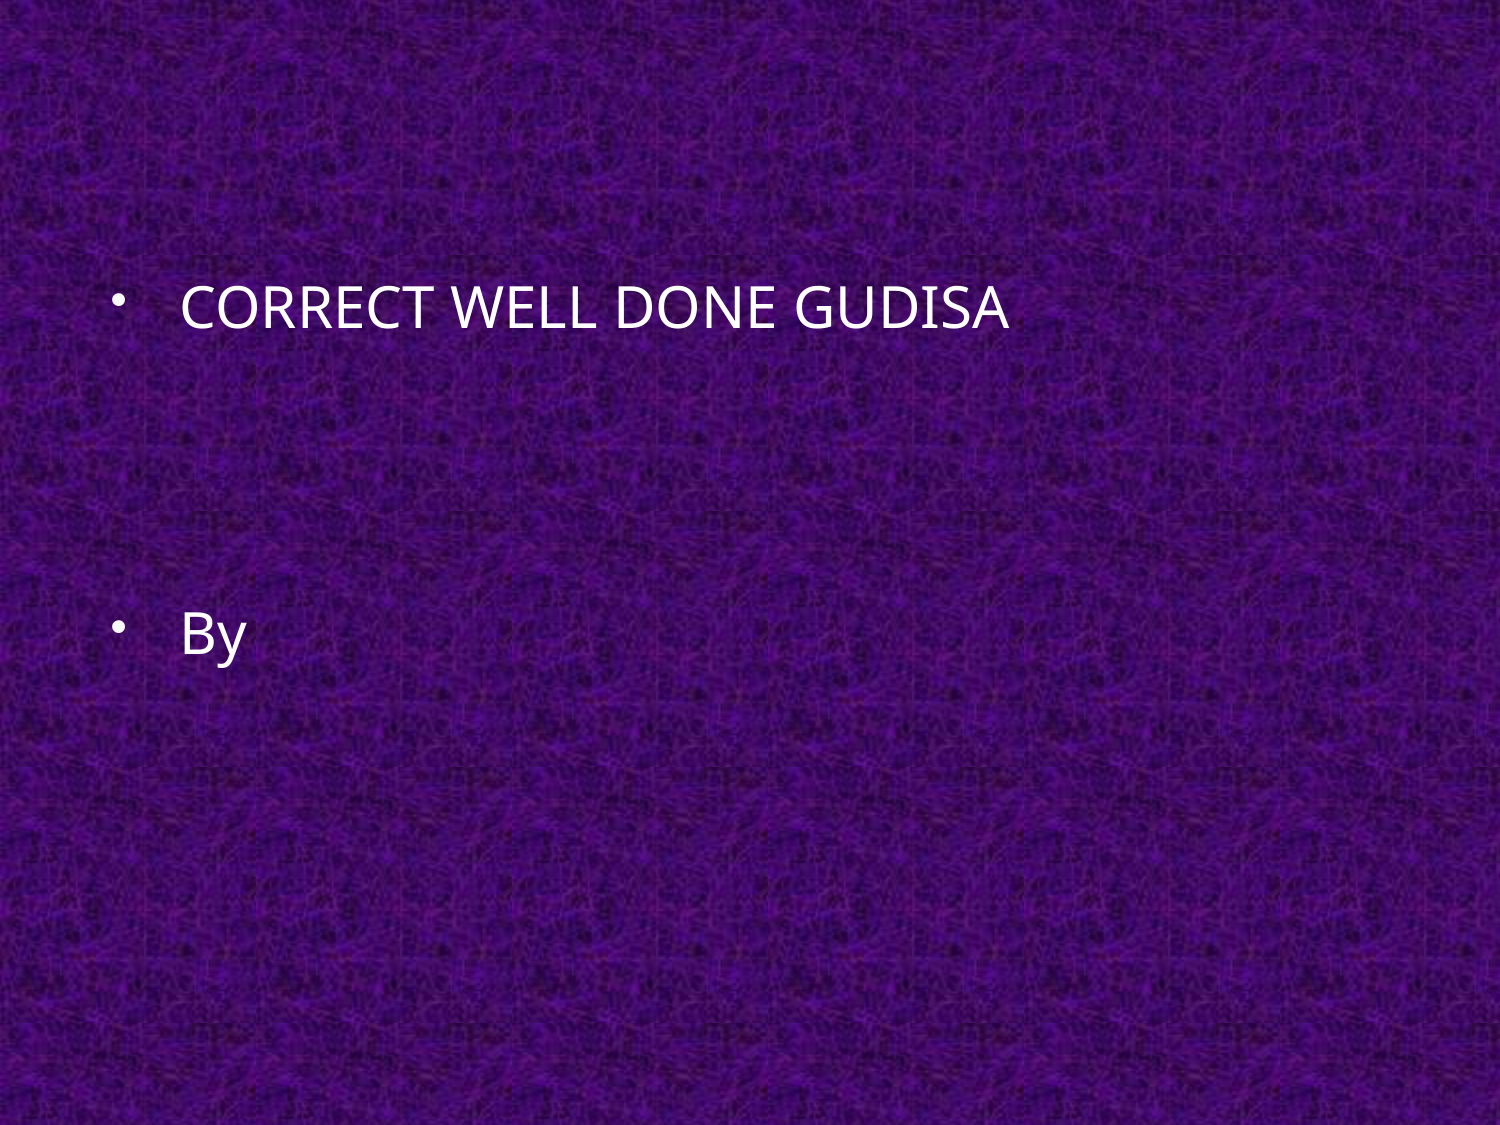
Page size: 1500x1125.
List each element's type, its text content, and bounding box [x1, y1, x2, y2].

list CORRECT WELL DONE GUDISA By [75, 262, 1425, 1035]
picture [0, 0, 1500, 1125]
